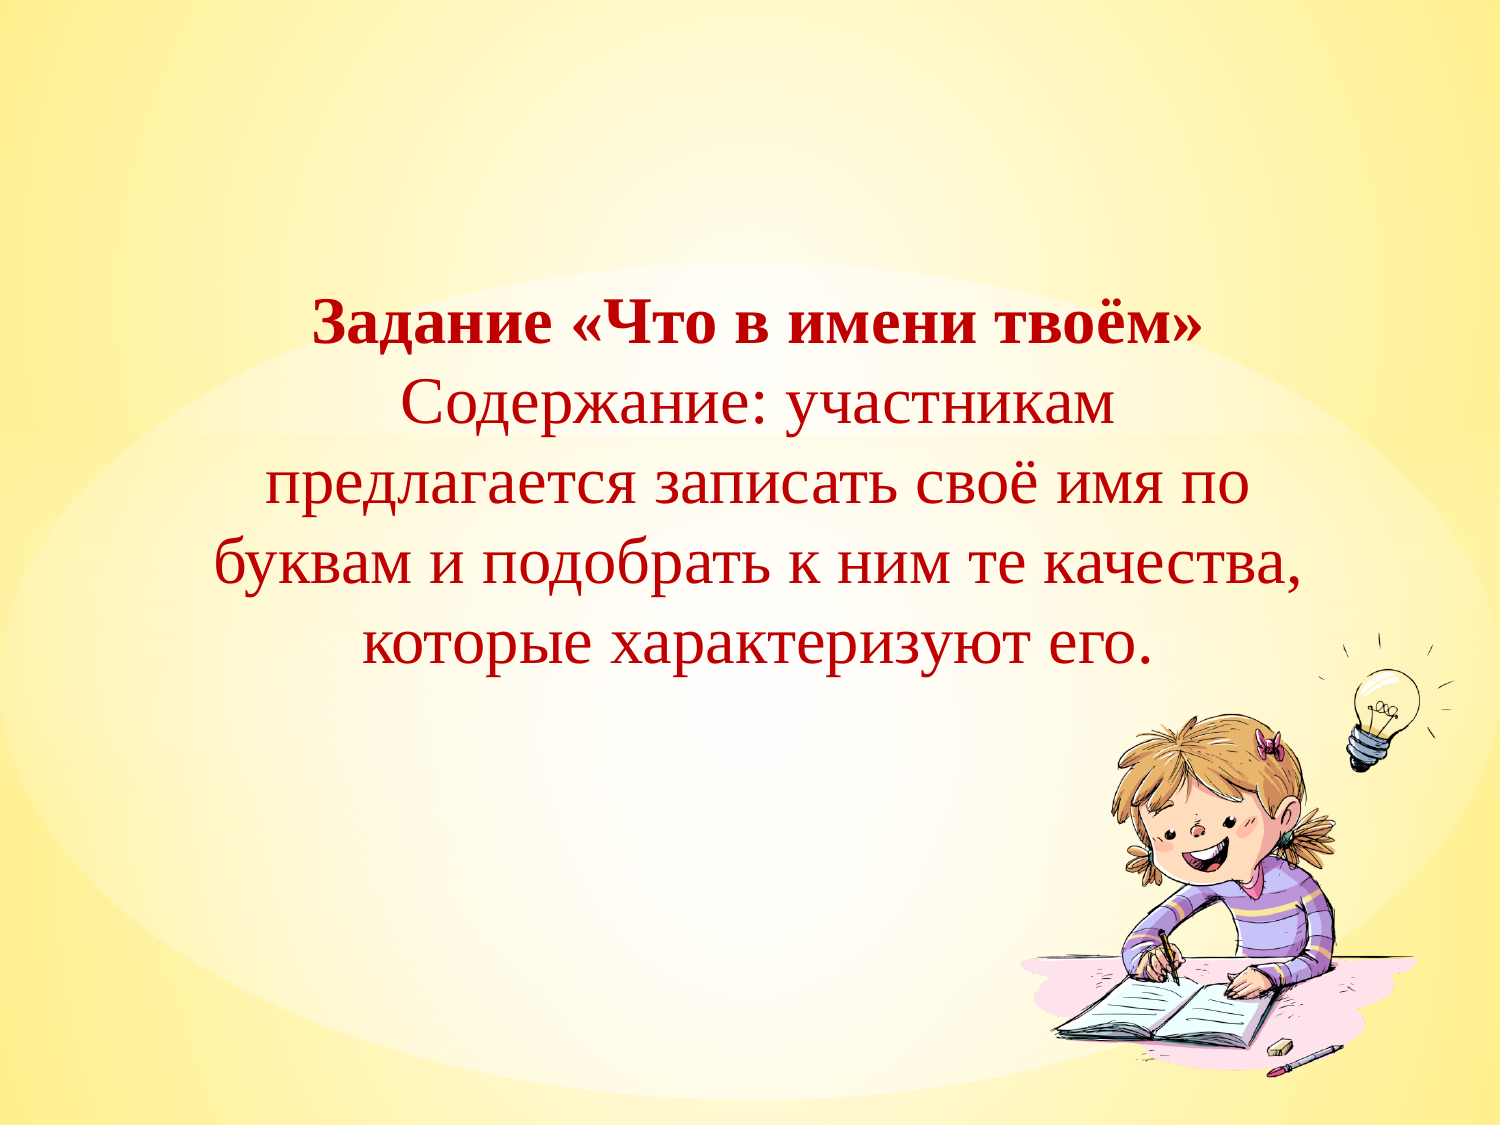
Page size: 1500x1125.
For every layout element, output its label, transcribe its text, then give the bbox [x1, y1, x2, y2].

text_box Задание «Что в имени твоём» Содержание: участникам предлагается записать своё имя по буквам и подобрать к ним те качества, которые характеризуют его. [194, 269, 1323, 684]
picture [1009, 621, 1466, 1088]
